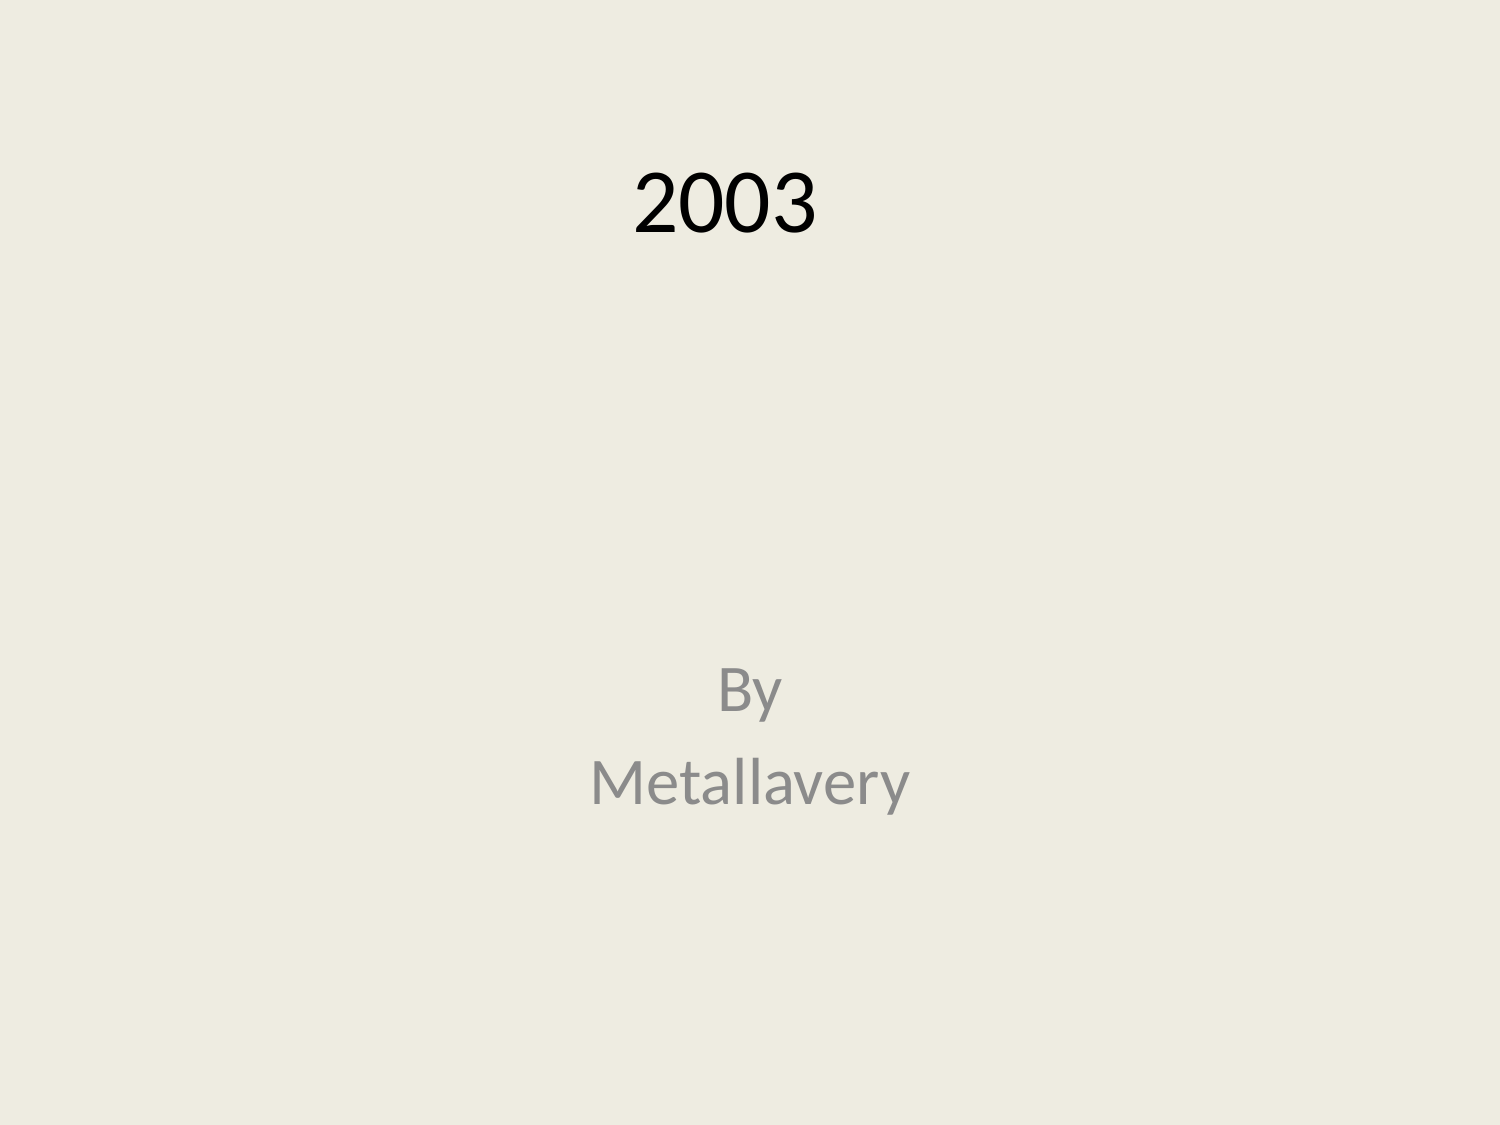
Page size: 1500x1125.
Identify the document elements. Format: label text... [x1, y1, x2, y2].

title 2003 [87, 75, 1363, 317]
subtitle By Metallavery [225, 637, 1275, 925]
